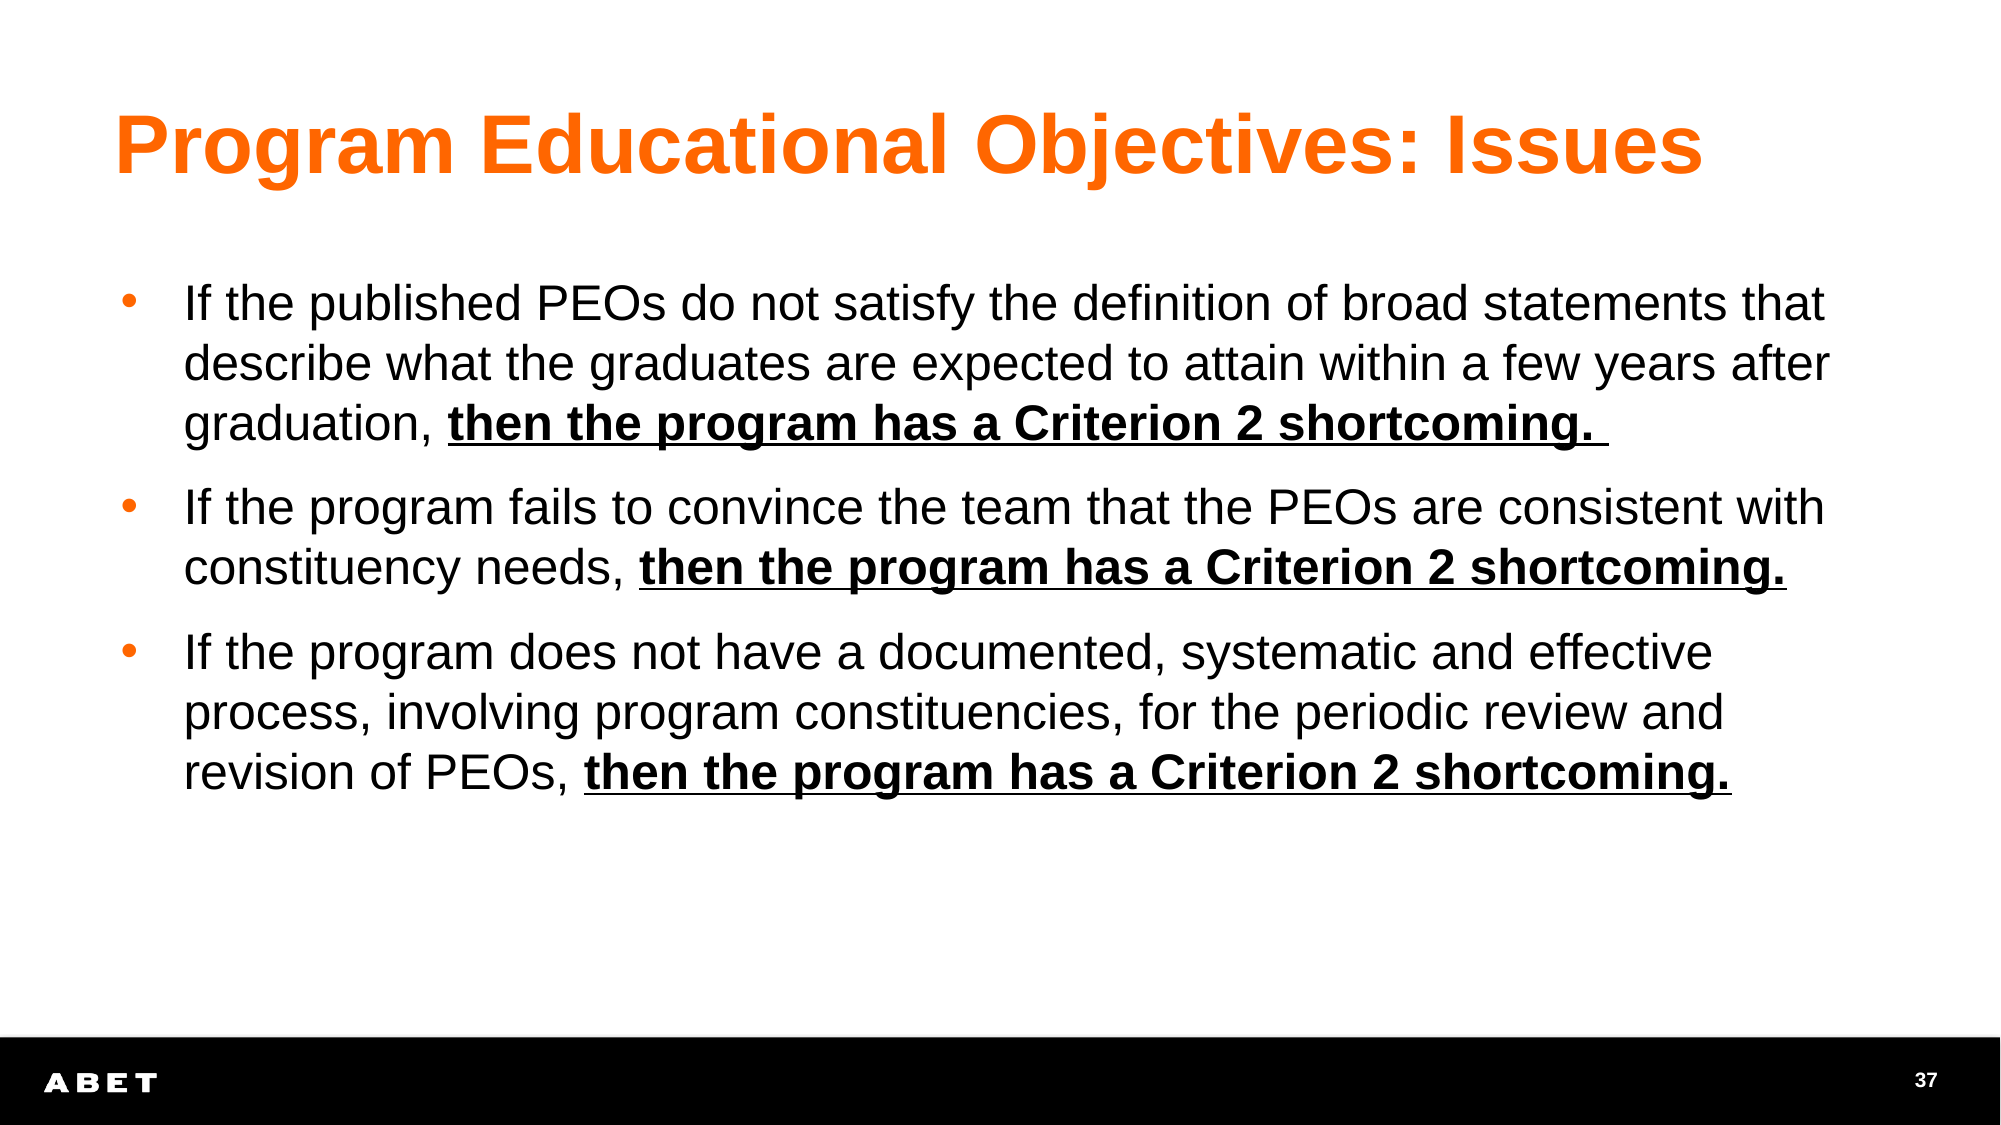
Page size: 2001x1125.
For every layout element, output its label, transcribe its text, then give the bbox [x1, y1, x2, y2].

list If the published PEOs do not satisfy the definition of broad statements that describe what the graduates are expected to attain within a few years after graduation, then the program has a Criterion 2 shortcoming. If the program fails to convince the team that the PEOs are consistent with constituency needs, then the program has a Criterion 2 shortcoming. If the program does not have a documented, systematic and effective process, involving program constituencies, for the periodic review and revision of PEOs, then the program has a Criterion 2 shortcoming. [99, 262, 1900, 975]
title Program Educational Objectives: Issues [99, 82, 1900, 213]
picture [16, 1052, 184, 1113]
